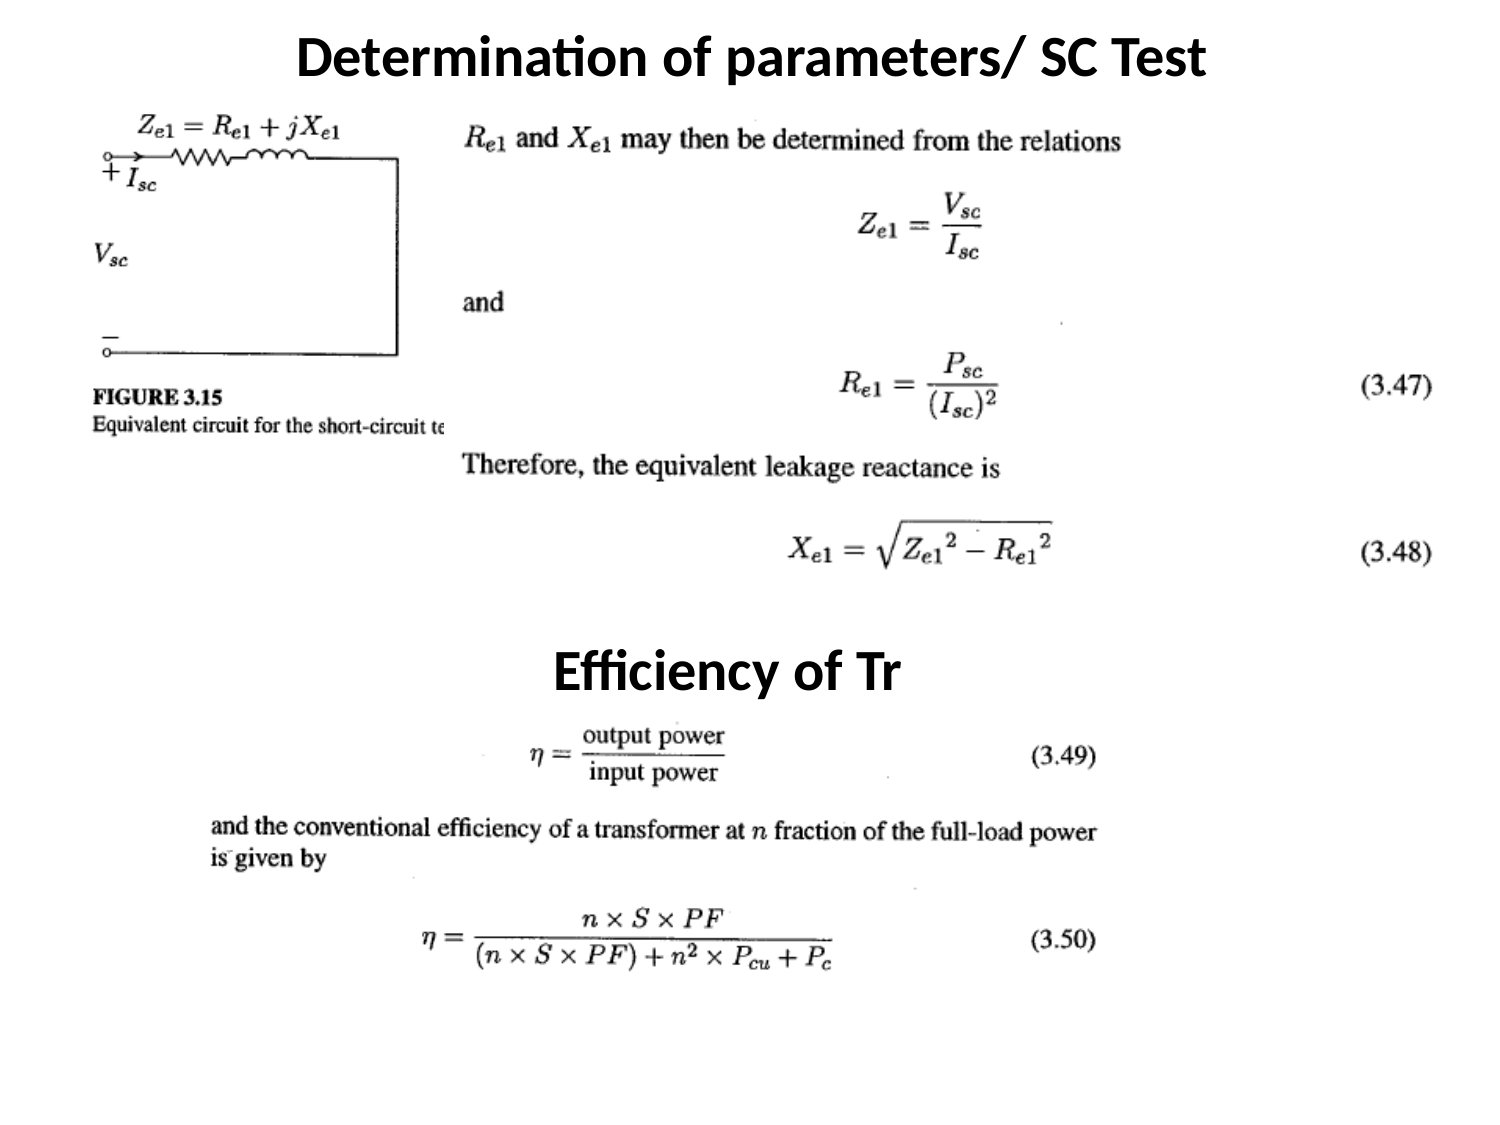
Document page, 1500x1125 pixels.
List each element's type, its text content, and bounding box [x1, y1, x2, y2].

text_box Efficiency of Tr [53, 632, 1403, 701]
title Determination of parameters/ SC Test [76, 19, 1427, 88]
picture [52, 113, 1471, 587]
picture [194, 703, 1127, 987]
